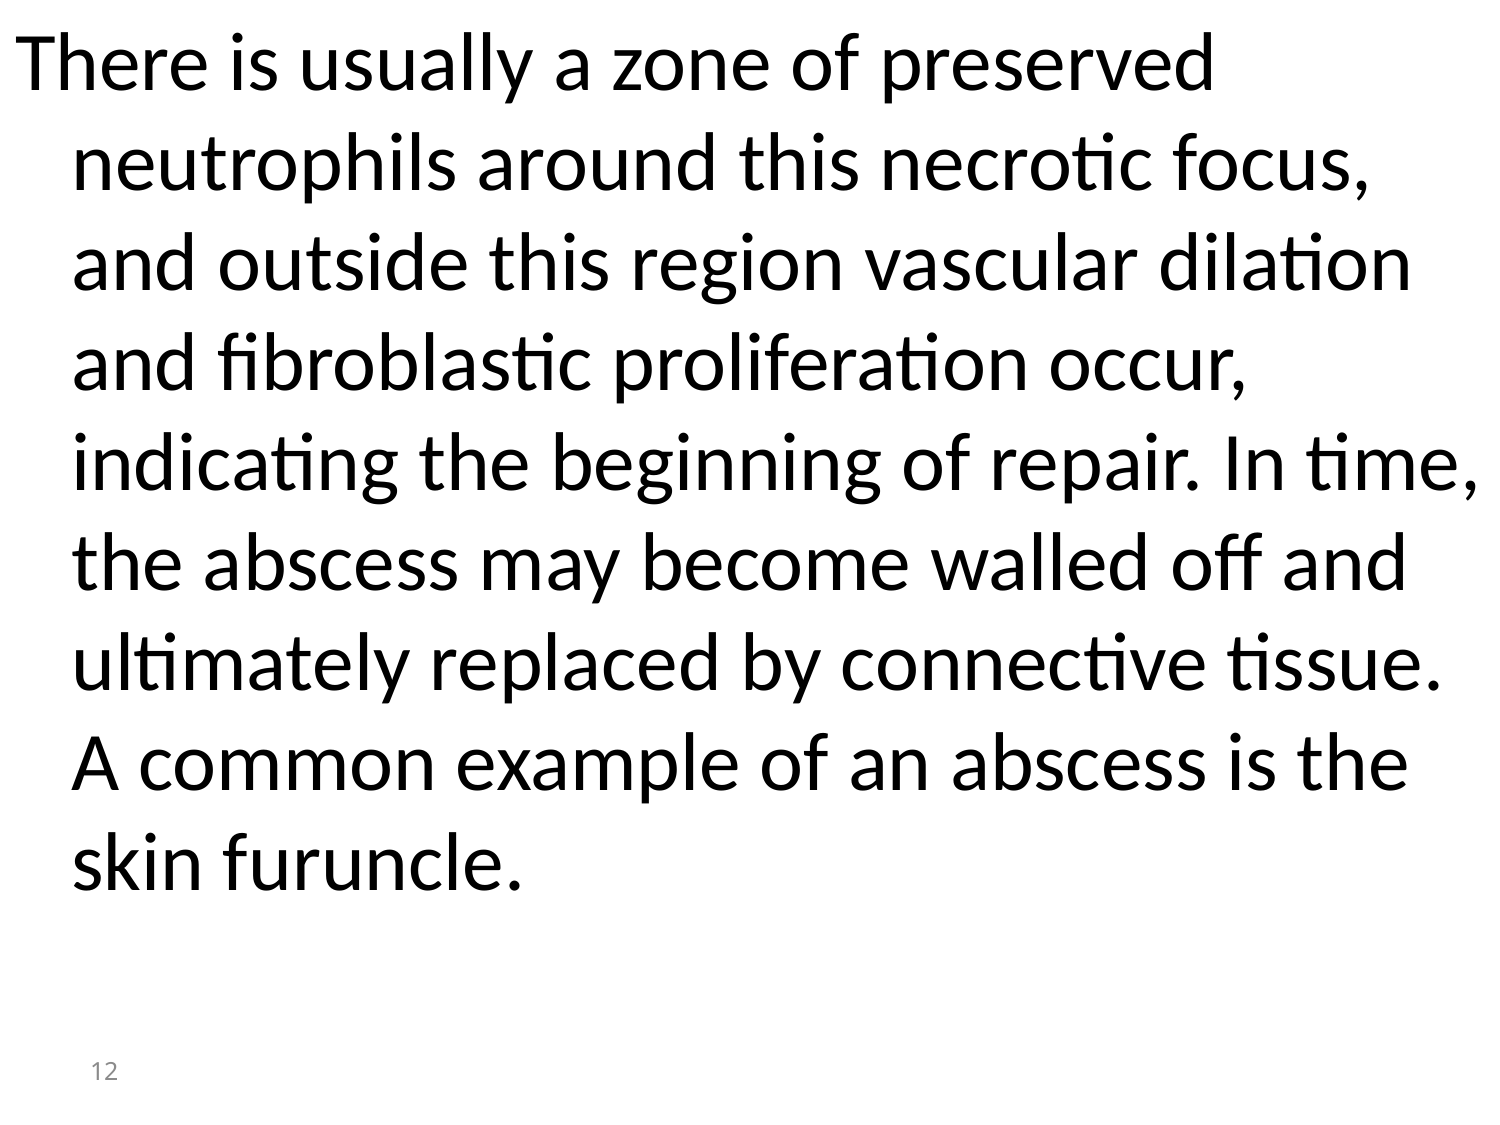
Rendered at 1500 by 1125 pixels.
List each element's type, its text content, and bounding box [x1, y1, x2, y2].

list There is usually a zone of preserved neutrophils around this necrotic focus, and outside this region vascular dilation and fibroblastic proliferation occur, indicating the beginning of repair. In time, the abscess may become walled off and ultimately replaced by connective tissue. A common example of an abscess is the skin furuncle. [0, 0, 1500, 1125]
slide_number 12 [75, 1042, 425, 1103]
